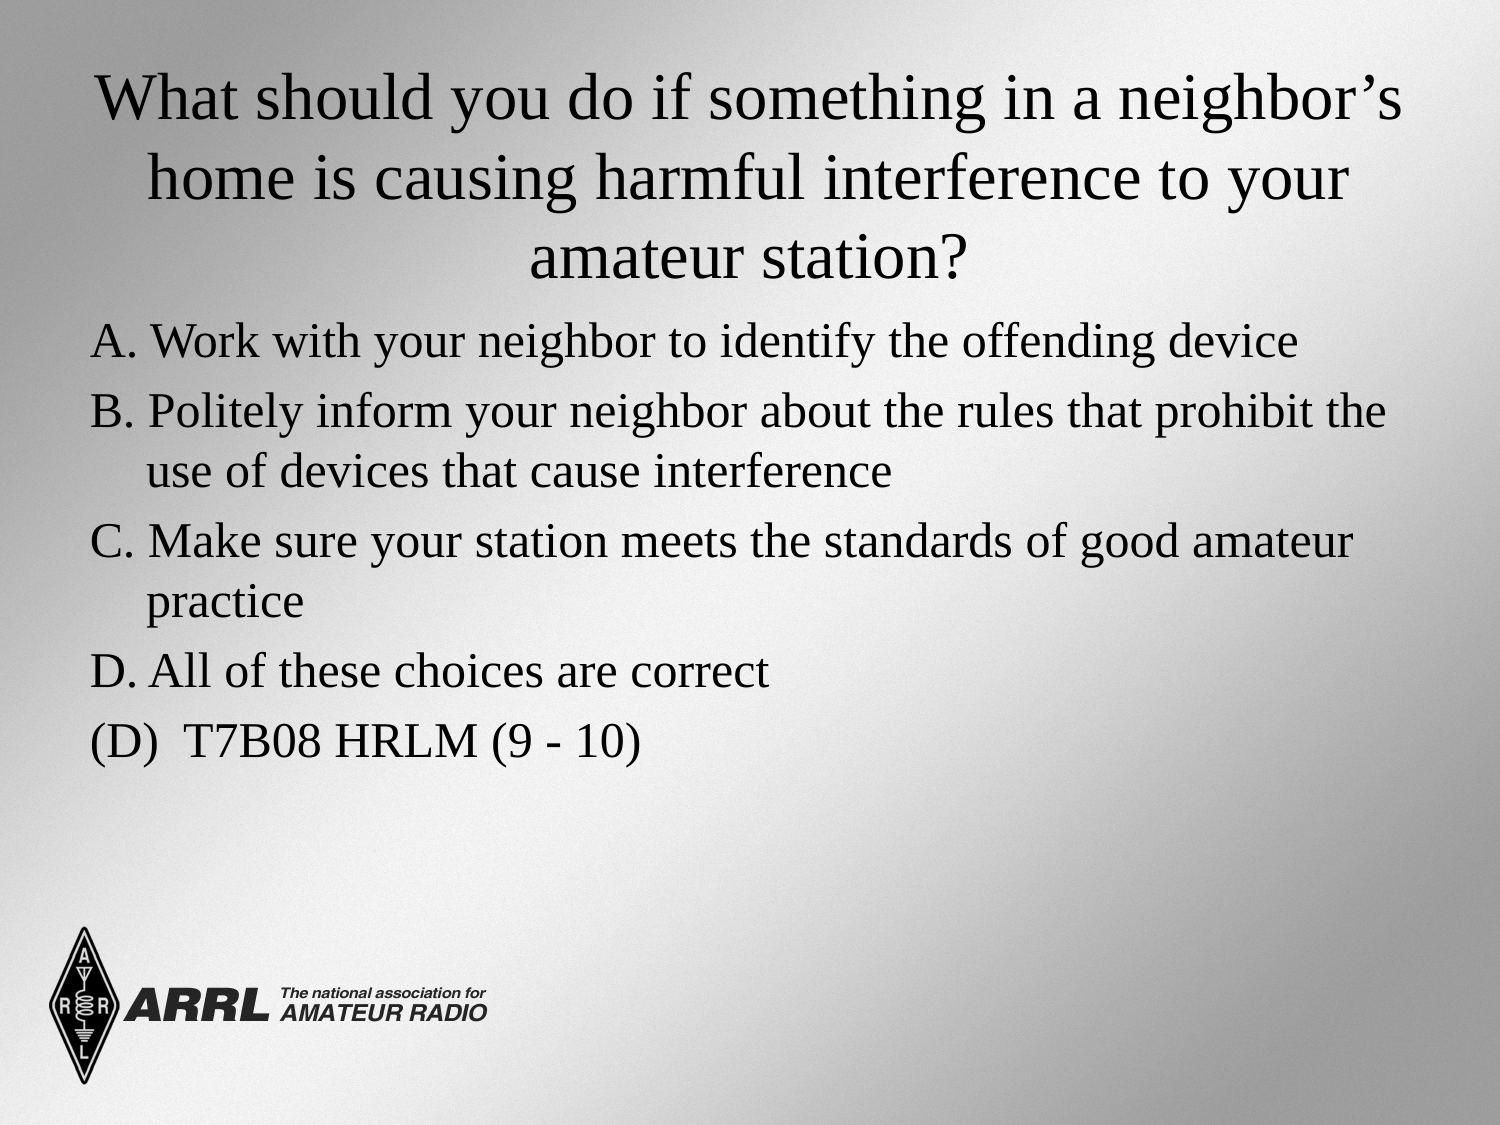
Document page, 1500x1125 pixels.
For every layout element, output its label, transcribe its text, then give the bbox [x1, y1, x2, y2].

list A. Work with your neighbor to identify the offending device B. Politely inform your neighbor about the rules that prohibit the use of devices that cause interference C. Make sure your station meets the standards of good amateur practice D. All of these choices are correct (D) T7B08 HRLM (9 - 10) [75, 299, 1425, 1005]
picture [0, 0, 1500, 1125]
title What should you do if something in a neighbor’s home is causing harmful interference to your amateur station? [75, 45, 1425, 233]
